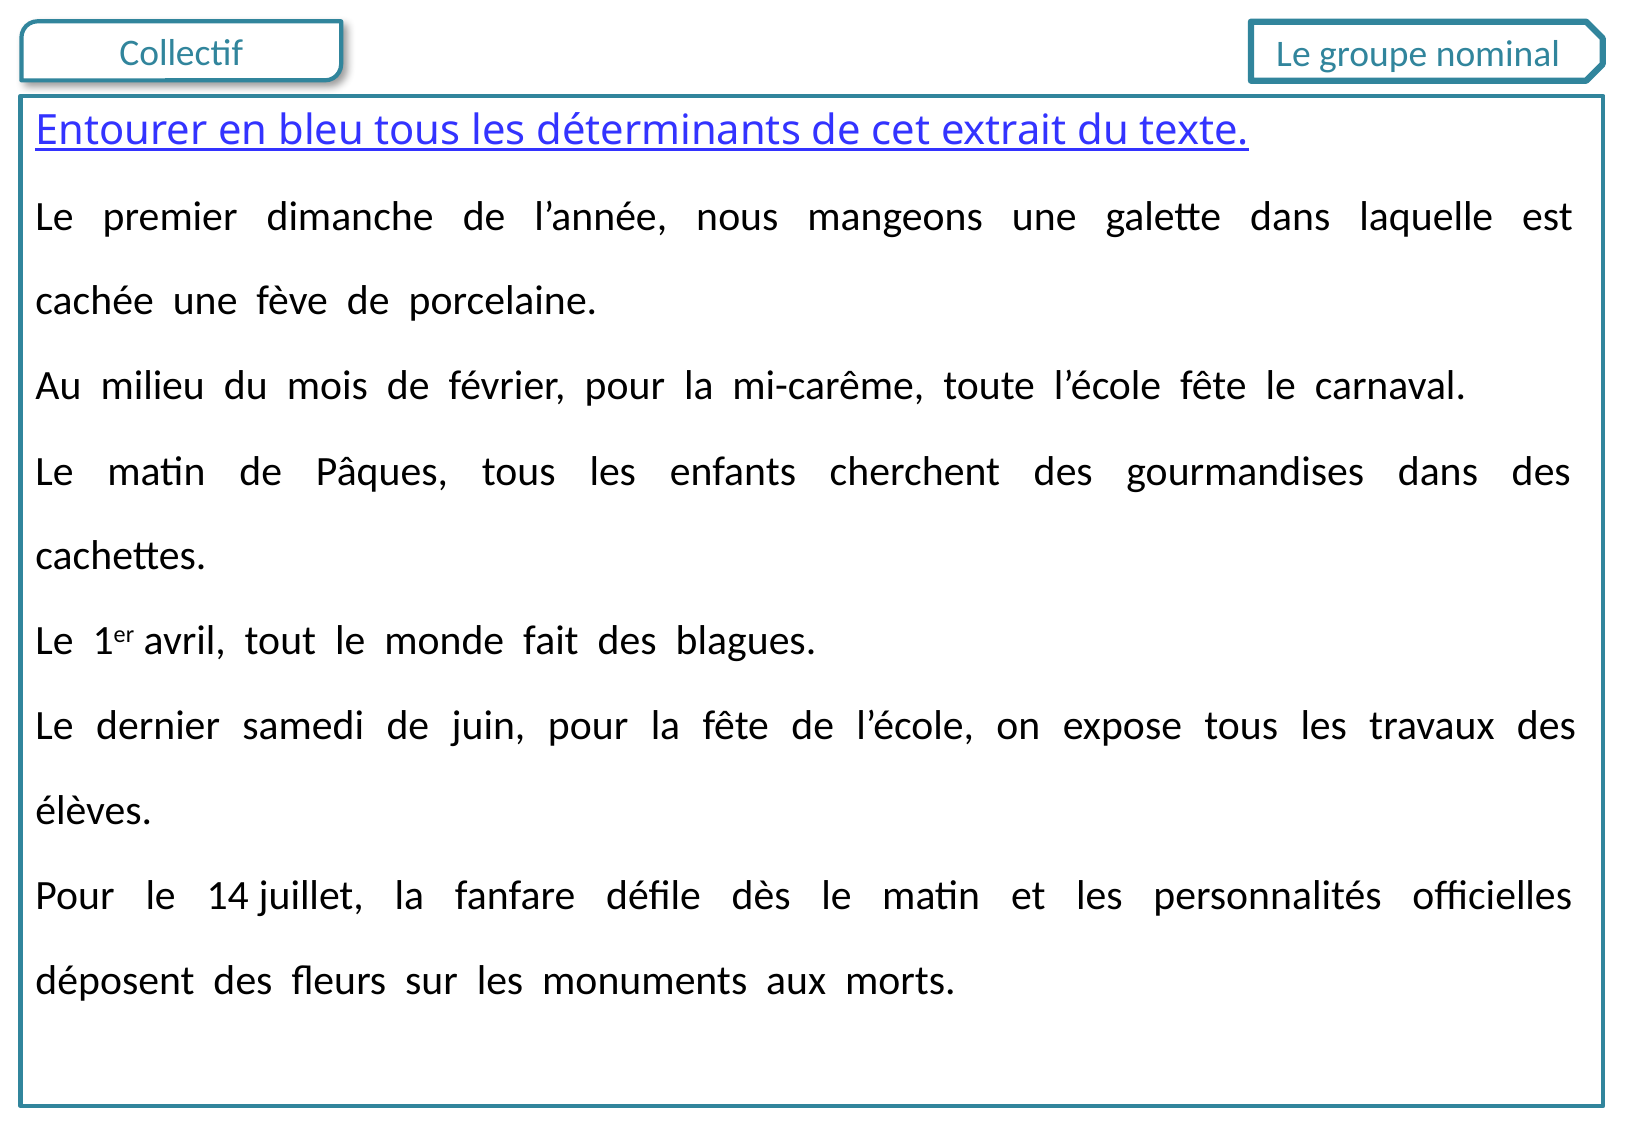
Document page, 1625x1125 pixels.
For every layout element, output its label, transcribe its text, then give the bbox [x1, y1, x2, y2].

list Entourer en bleu tous les déterminants de cet extrait du texte. Le premier dimanche de l’année, nous mangeons une galette dans laquelle est cachée une fève de porcelaine. Au milieu du mois de février, pour la mi-carême, toute l’école fête le carnaval. Le matin de Pâques, tous les enfants cherchent des gourmandises dans des cachettes. Le 1er avril, tout le monde fait des blagues. Le dernier samedi de juin, pour la fête de l’école, on expose tous les travaux des élèves. Pour le 14 juillet, la fanfare défile dès le matin et les personnalités officielles déposent des fleurs sur les monuments aux morts. [18, 94, 1605, 1108]
list Le groupe nominal [1251, 21, 1585, 81]
